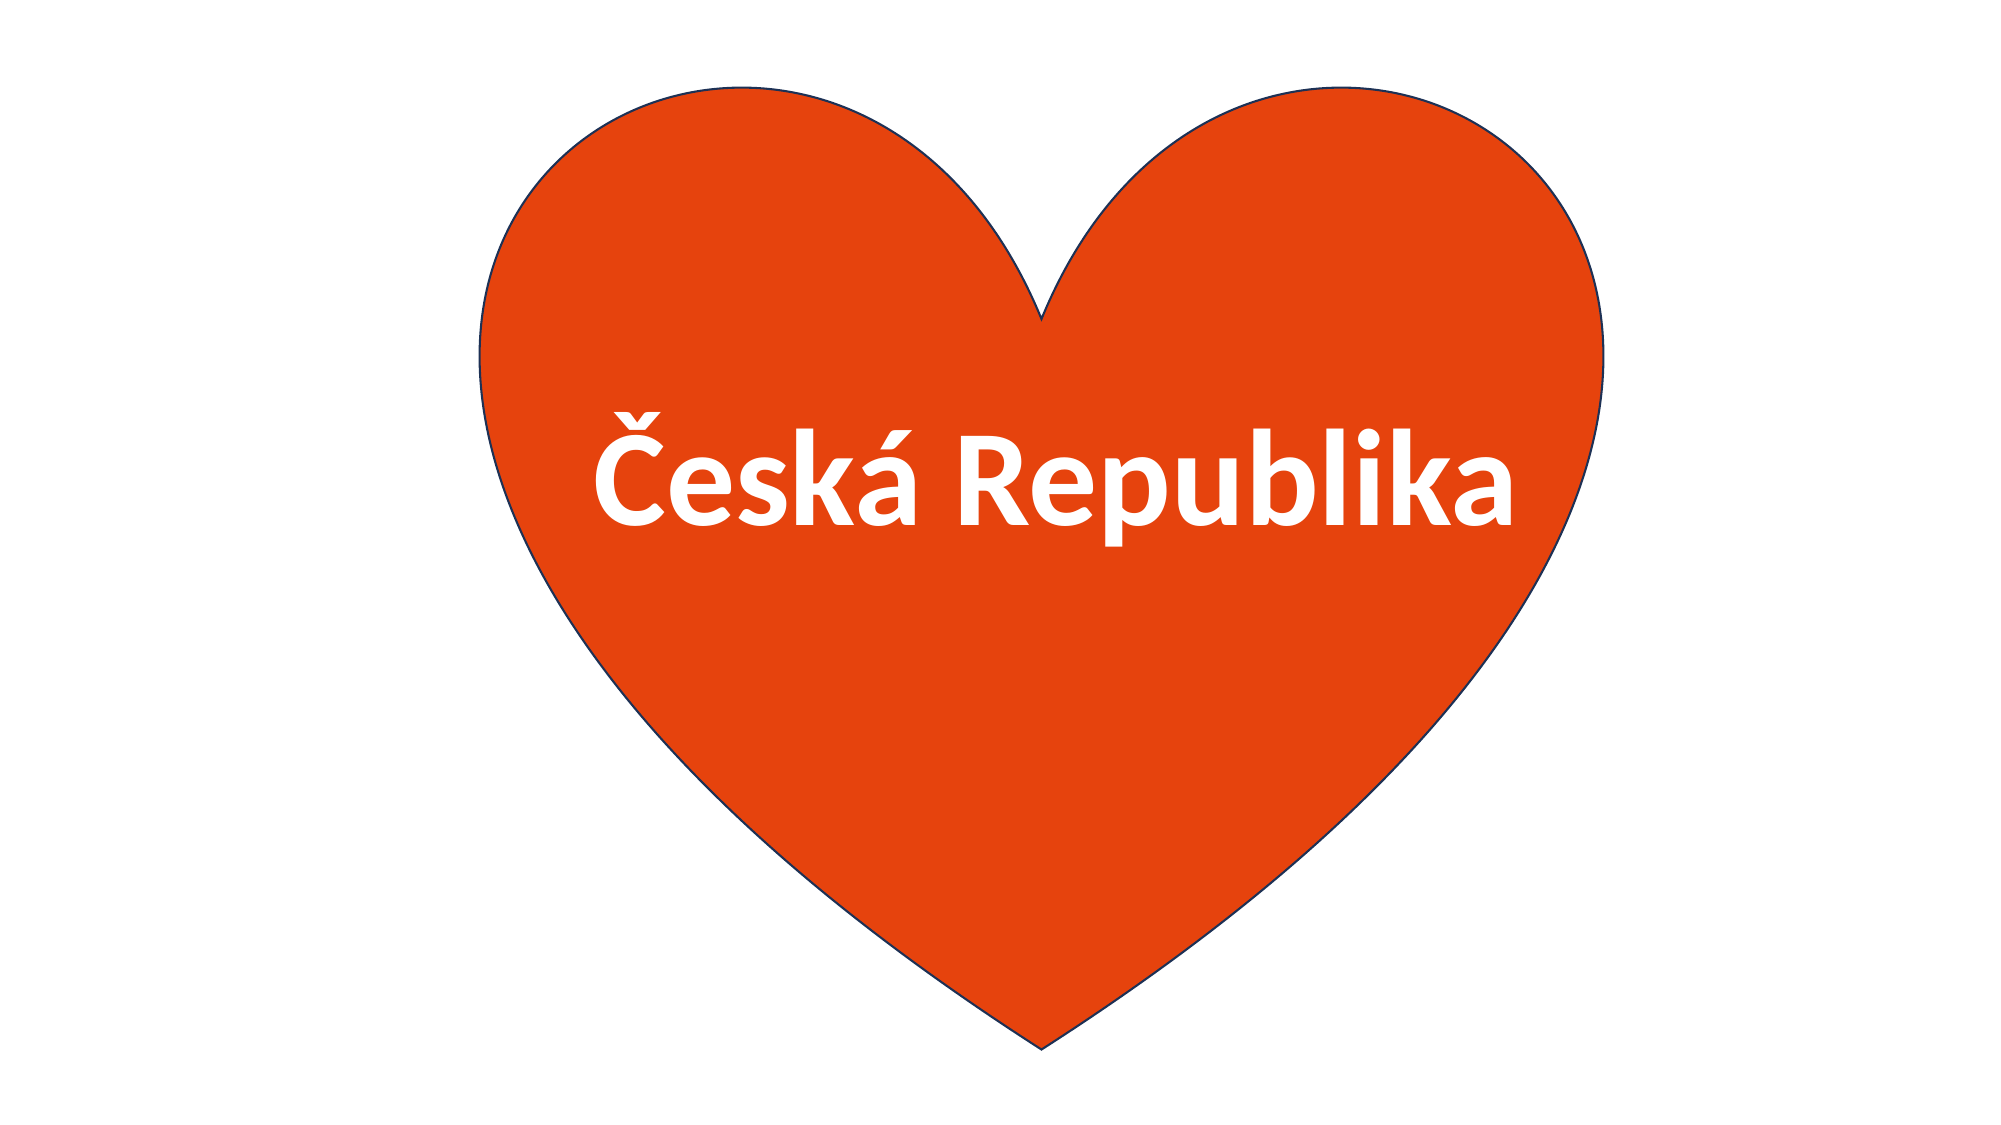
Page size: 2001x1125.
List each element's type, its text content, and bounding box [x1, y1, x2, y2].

text_box [478, 86, 1605, 1051]
text_box Česká Republika [578, 380, 1559, 561]
